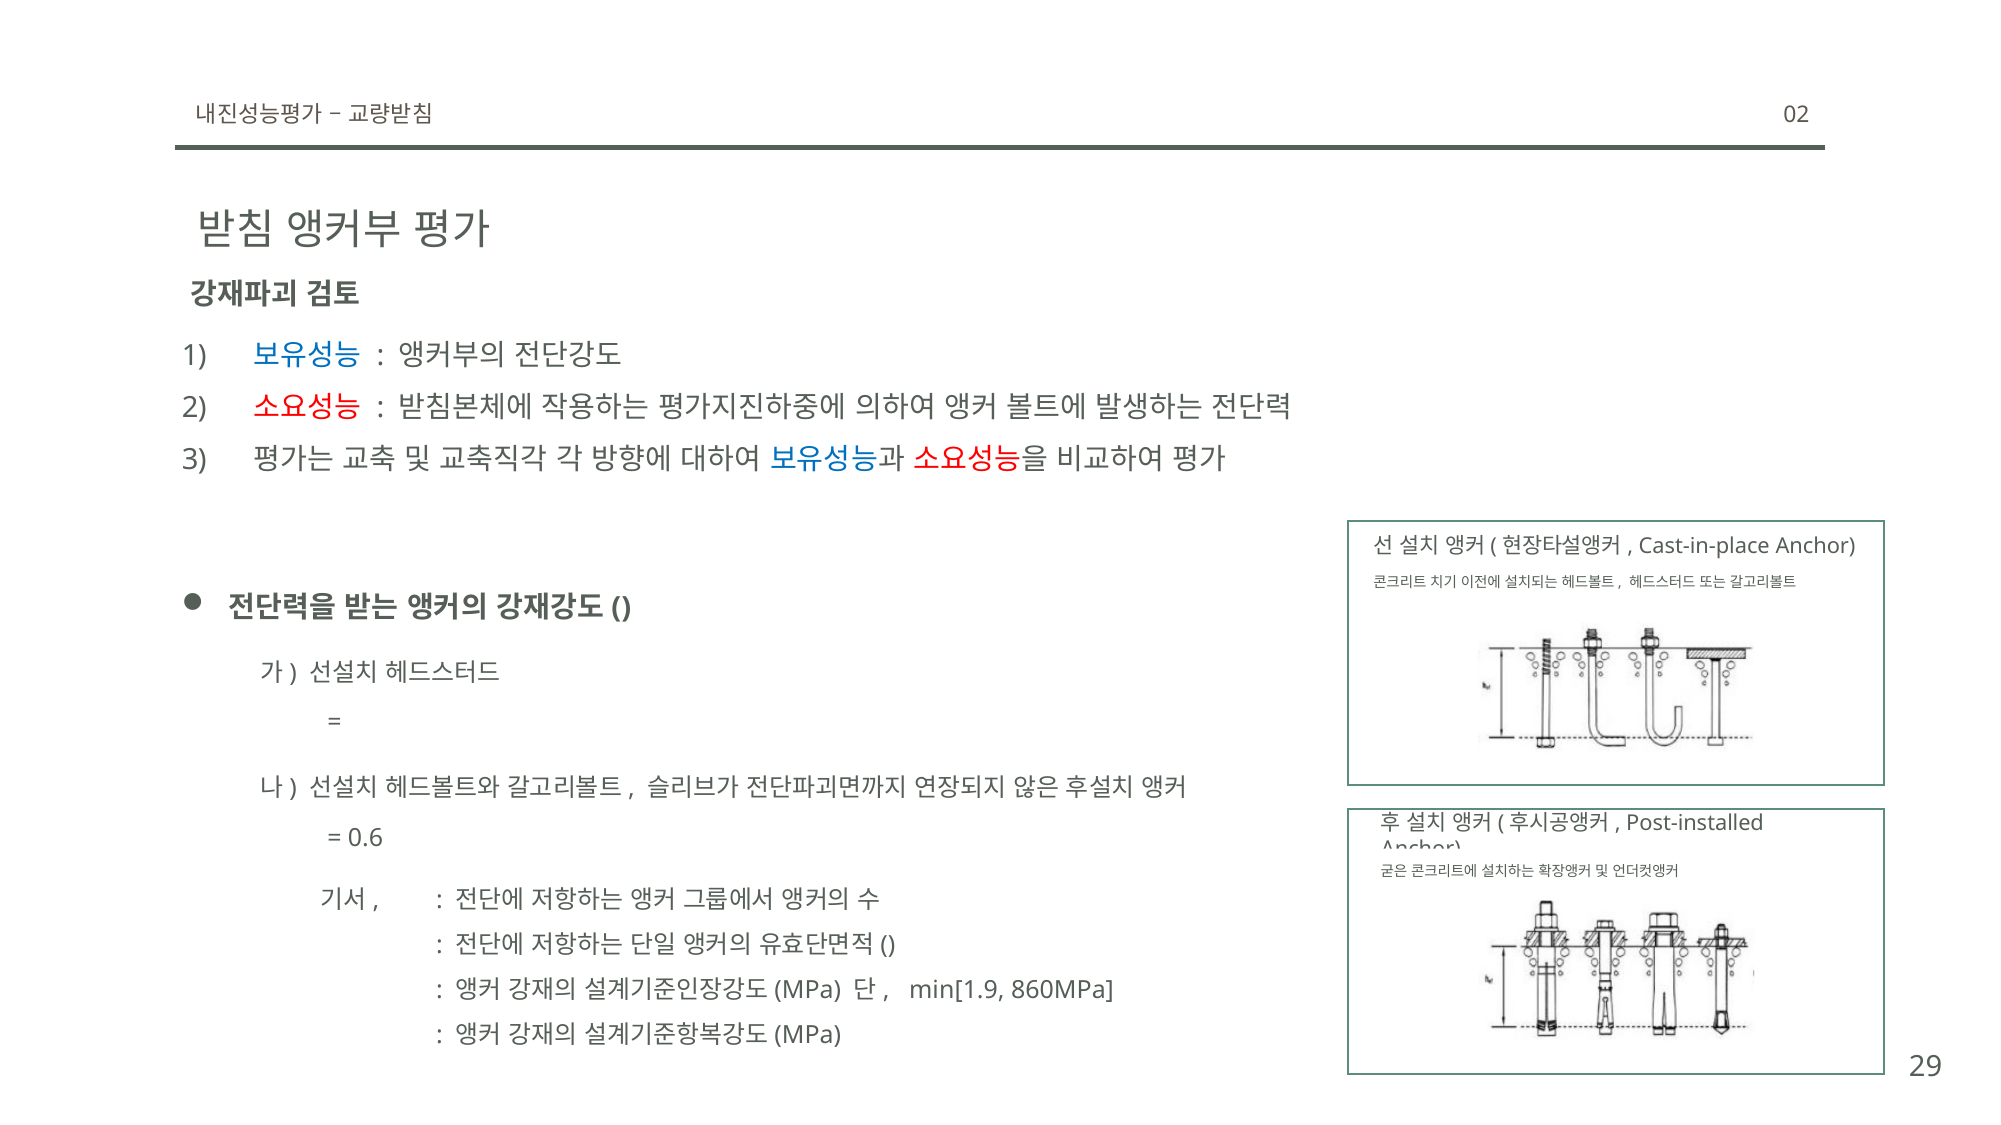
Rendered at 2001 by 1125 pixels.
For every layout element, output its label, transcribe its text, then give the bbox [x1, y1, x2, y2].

picture [1477, 900, 1755, 1042]
text_box 보유성능 : 앵커부의 전단강도 소요성능 : 받침본체에 작용하는 평가지진하중에 의하여 앵커 볼트에 발생하는 전단력 평가는 교축 및 교축직각 각 방향에 대하여 보유성능과 소요성능을 비교하여 평가 [167, 310, 1825, 483]
text_box 강재파괴 검토 [175, 268, 376, 318]
text_box 굳은 콘크리트에 설치하는 확장앵커 및 언더컷앵커 [1365, 848, 1818, 885]
text_box 받침 앵커부 평가 [182, 195, 506, 260]
text_box 가) 선설치 헤드스터드 [245, 633, 911, 694]
text_box 29 [1894, 1039, 1958, 1090]
text_box 후 설치 앵커(후시공앵커, Post-installed Anchor) [1365, 816, 1866, 853]
picture [1477, 612, 1755, 754]
text_box 콘크리트 치기 이전에 설치되는 헤드볼트, 헤드스터드 또는 갈고리볼트 [1357, 558, 1895, 596]
text_box [1347, 808, 1885, 1075]
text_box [167, 91, 1825, 135]
text_box 나) 선설치 헤드볼트와 갈고리볼트, 슬리브가 전단파괴면까지 연장되지 않은 후설치 앵커 [245, 748, 1339, 809]
text_box 선 설치 앵커(현장타설앵커, Cast-in-place Anchor) [1357, 526, 1884, 558]
text_box [1347, 520, 1885, 786]
